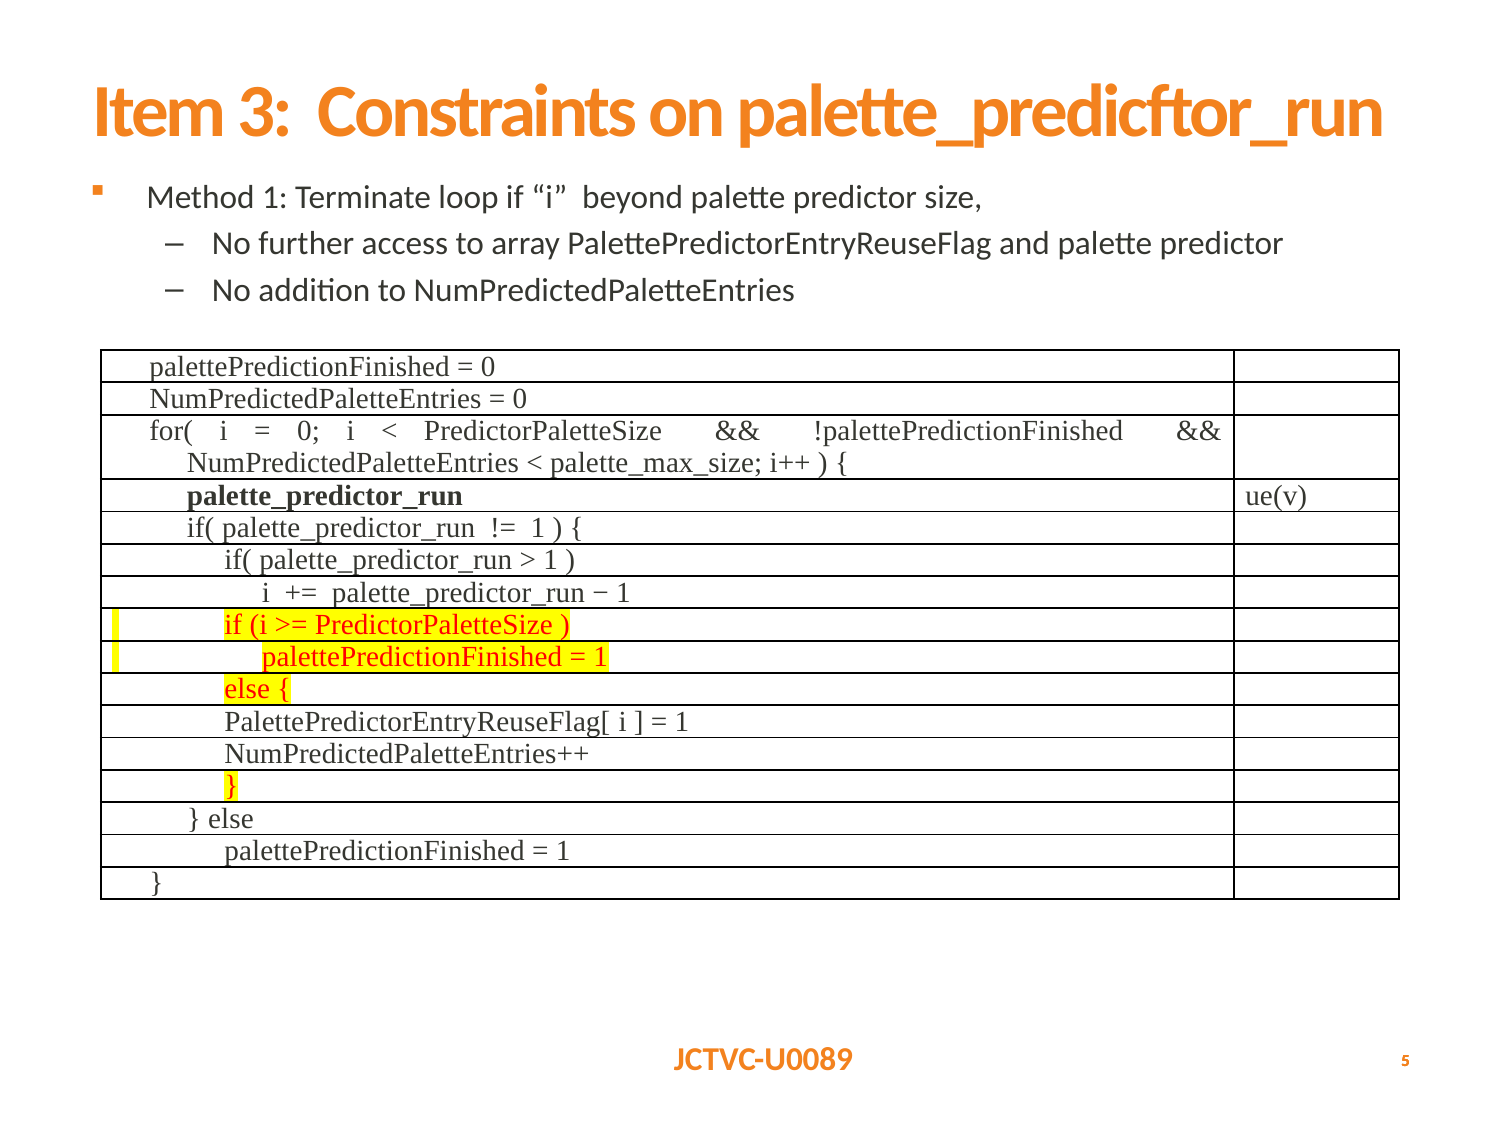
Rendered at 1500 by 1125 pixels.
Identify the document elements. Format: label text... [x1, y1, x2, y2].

table_cell if (i >= PredictorPaletteSize ) [102, 609, 1233, 640]
table_cell [1235, 383, 1398, 414]
table_cell [1235, 771, 1398, 801]
table_cell [1235, 706, 1398, 737]
table_cell ue(v) [1235, 480, 1398, 511]
table_cell } [102, 868, 1233, 898]
table_cell [1235, 545, 1398, 575]
table_cell palette_predictor_run [102, 480, 1233, 511]
table_cell [1235, 642, 1398, 672]
table_cell [1235, 738, 1398, 769]
title Item 3: Constraints on palette_predicftor_run [0, 70, 1479, 257]
table_cell [1235, 674, 1398, 704]
table_cell [1235, 835, 1398, 866]
table_cell [1235, 577, 1398, 607]
table_cell [1235, 416, 1398, 478]
table_header palettePredictionFinished = 0 [102, 351, 1233, 381]
table_cell } [102, 771, 1233, 801]
table_cell } else [102, 803, 1233, 834]
table_cell palettePredictionFinished = 1 [102, 835, 1233, 866]
table_cell for( i = 0; i < PredictorPaletteSize && !palettePredictionFinished && NumPredictedPaletteEntries < palette_max_size; i++ ) { [102, 416, 1233, 478]
table_cell else { [102, 674, 1233, 704]
text_box 5 [1251, 1029, 1425, 1090]
table_cell palettePredictionFinished = 1 [102, 642, 1233, 672]
table_cell NumPredictedPaletteEntries = 0 [102, 383, 1233, 414]
table_cell [1235, 868, 1398, 898]
table_cell PalettePredictorEntryReuseFlag[ i ] = 1 [102, 706, 1233, 737]
table_cell [1235, 609, 1398, 640]
table_cell i += palette_predictor_run − 1 [102, 577, 1233, 607]
table_cell [1235, 803, 1398, 834]
table_cell if( palette_predictor_run > 1 ) [102, 545, 1233, 575]
table_cell if( palette_predictor_run != 1 ) { [102, 512, 1233, 543]
table_header [1235, 351, 1398, 381]
list Method 1: Terminate loop if “i” beyond palette predictor size, No further access to array PalettePredictorEntryReuseFlag and palette predictor No addition to NumPredictedPaletteEntries [75, 140, 1425, 1000]
table_cell [1235, 512, 1398, 543]
table_cell NumPredictedPaletteEntries++ [102, 738, 1233, 769]
